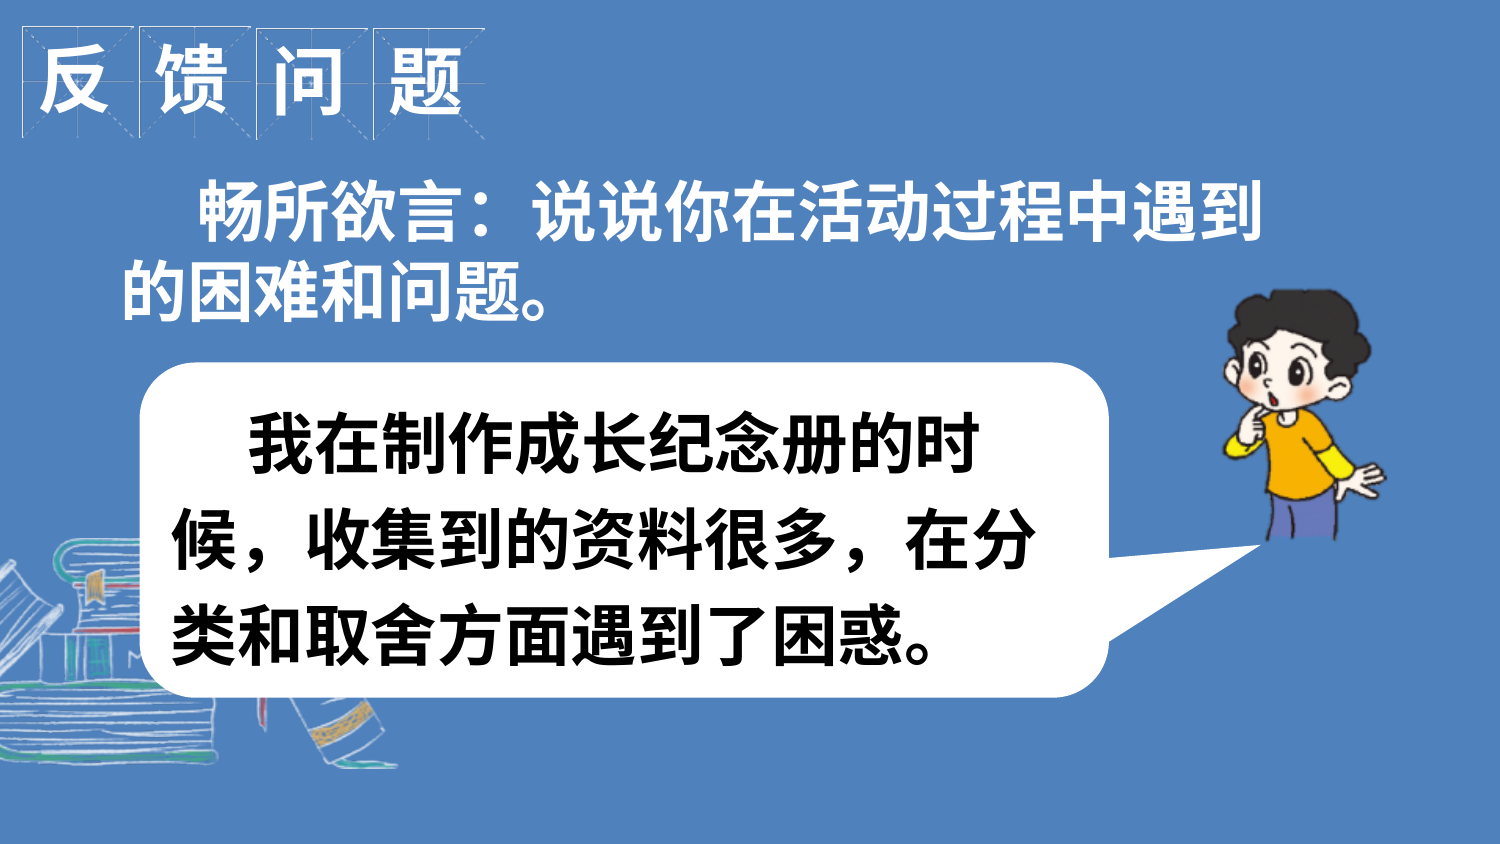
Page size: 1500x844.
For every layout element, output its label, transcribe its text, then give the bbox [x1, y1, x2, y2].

picture [1204, 261, 1395, 559]
text_box 畅所欲言：说说你在活动过程中遇到的困难和问题。 [105, 162, 1316, 338]
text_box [22, 24, 485, 140]
picture [0, 538, 399, 769]
text_box 我在制作成长纪念册的时候，收集到的资料很多，在分类和取舍方面遇到了困惑。 [137, 360, 1231, 700]
